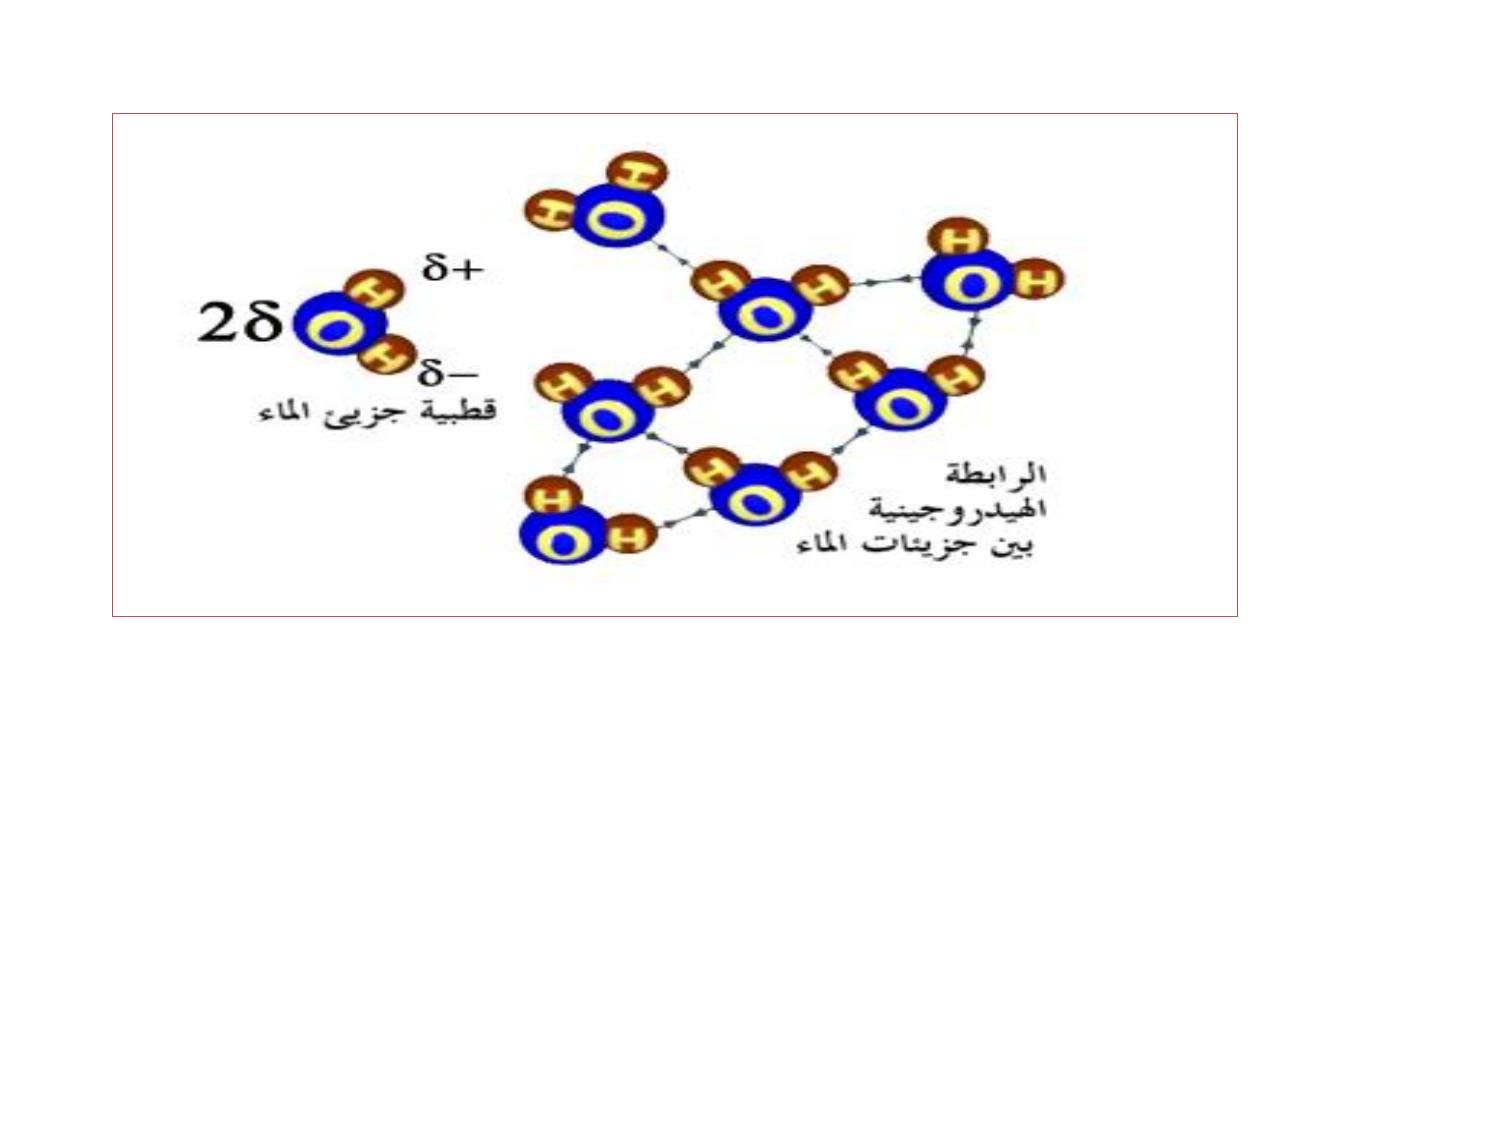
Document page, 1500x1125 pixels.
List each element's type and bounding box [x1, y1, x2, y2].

picture [112, 112, 1238, 618]
